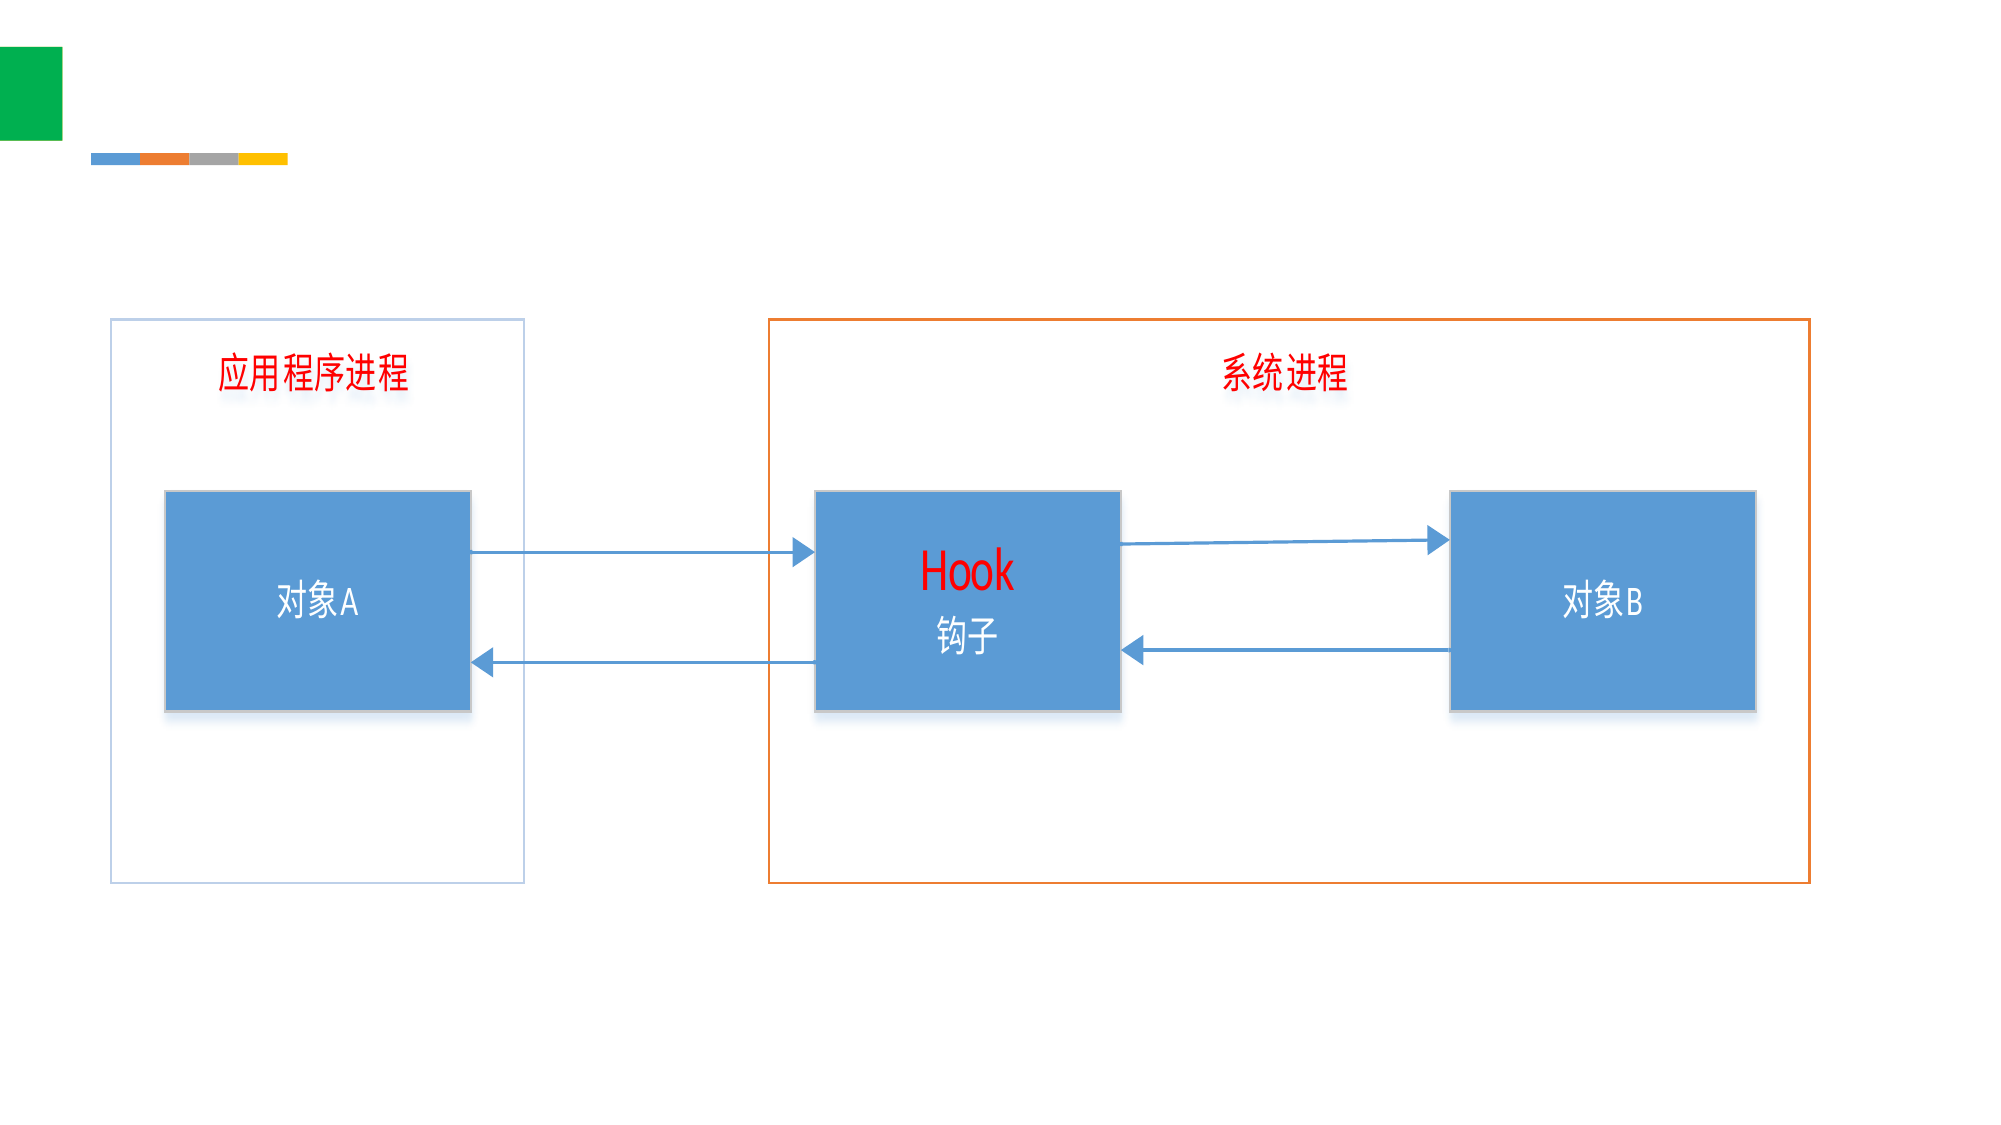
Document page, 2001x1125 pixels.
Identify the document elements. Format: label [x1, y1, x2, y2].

text_box [105, 311, 1812, 885]
text_box [90, 152, 288, 166]
